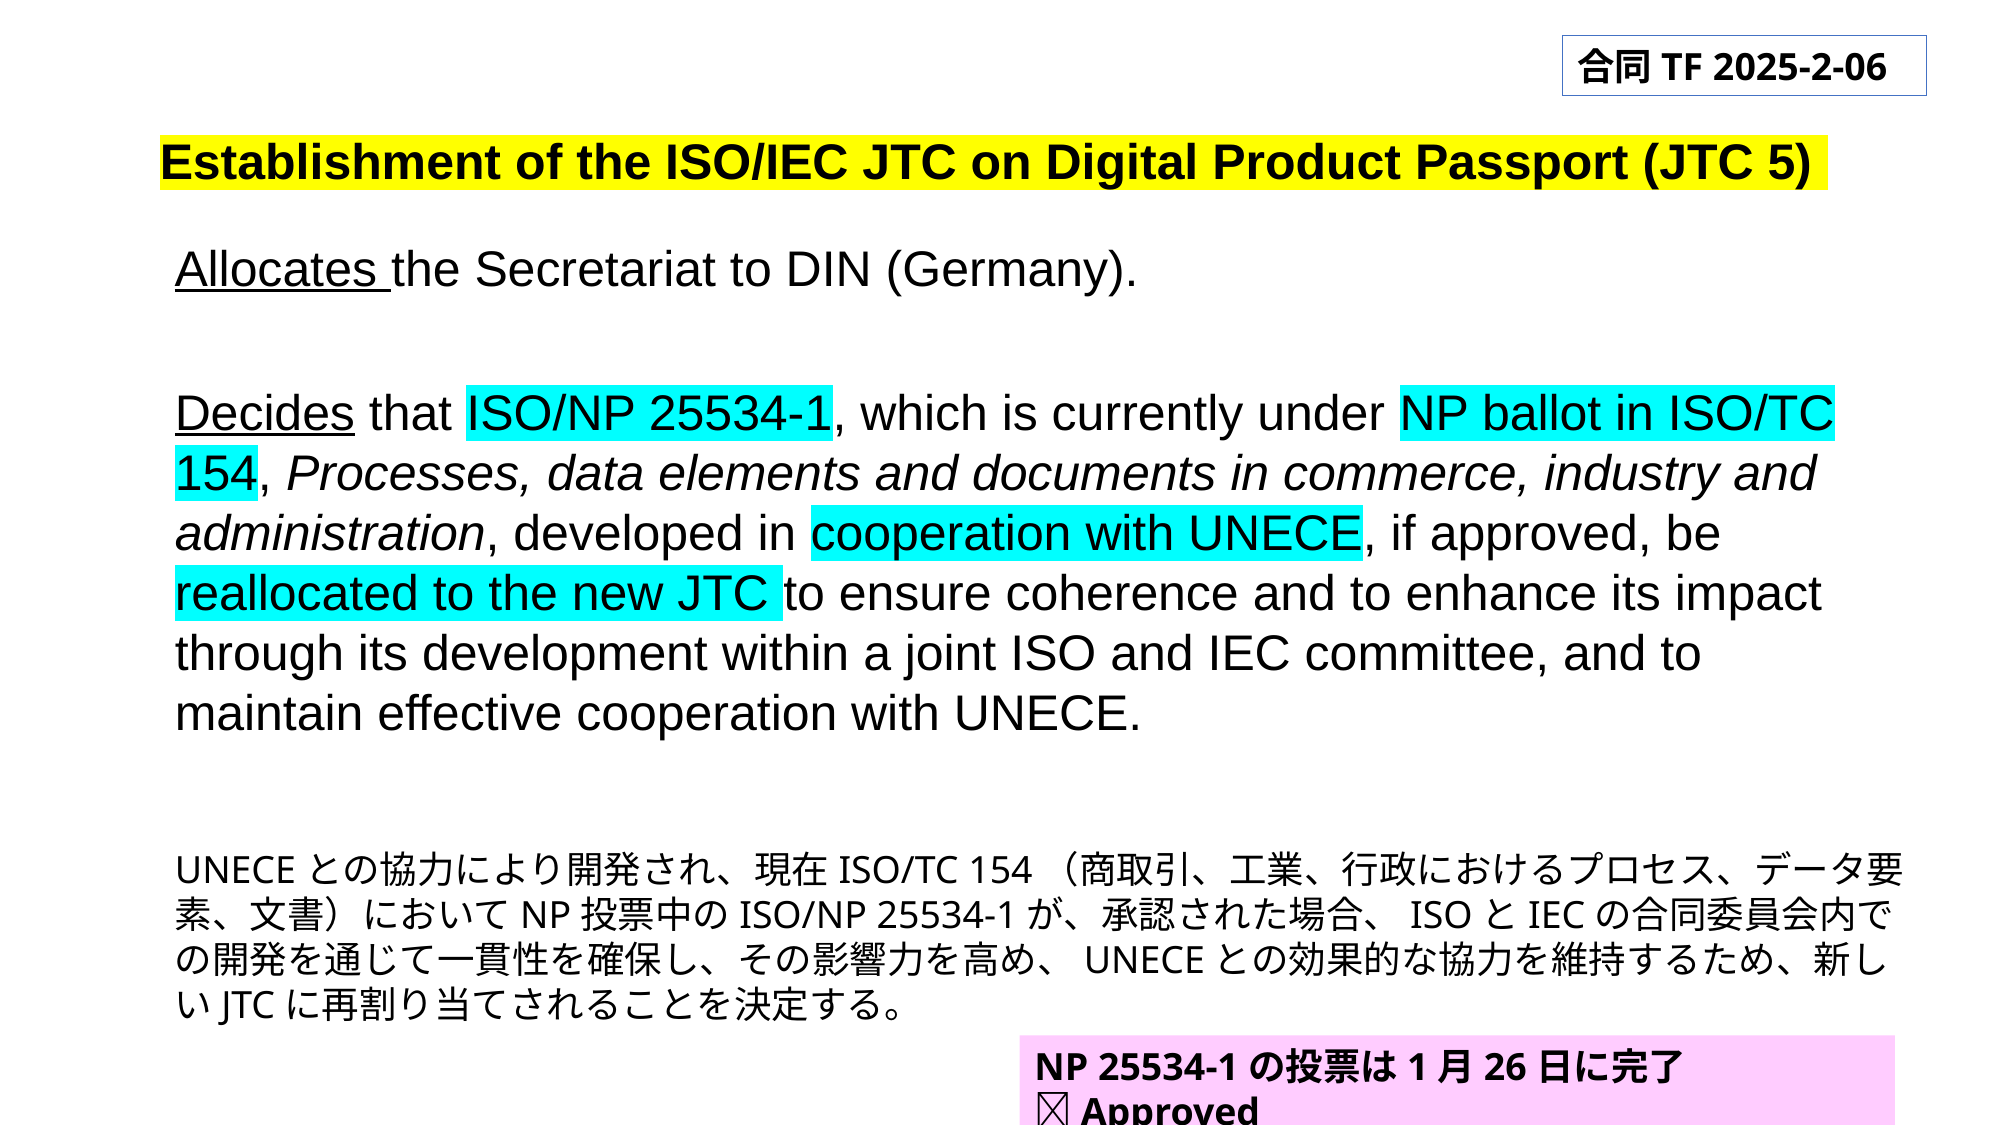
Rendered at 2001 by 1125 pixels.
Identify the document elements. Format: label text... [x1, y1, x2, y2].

text_box Establishment of the ISO/IEC JTC on Digital Product Passport (JTC 5) [67, 122, 1921, 198]
text_box Decides that ISO/NP 25534-1, which is currently under NP ballot in ISO/TC 154, Processes, data elements and documents in commerce, industry and administration, developed in cooperation with UNECE, if approved, be reallocated to the new JTC to ensure coherence and to enhance its impact through its development within a joint ISO and IEC committee, and to maintain effective cooperation with UNECE. [159, 373, 1927, 748]
text_box UNECEとの協力により開発され、現在ISO/TC 154（商取引、工業、行政におけるプロセス、データ要素、文書）においてNP投票中のISO/NP 25534-1が、承認された場合、ISOとIECの合同委員会内での開発を通じて一貫性を確保し、その影響力を高め、UNECEとの効果的な協力を維持するため、新しいJTCに再割り当てされることを決定する。 [159, 838, 1927, 1034]
text_box 合同TF 2025-2-06 [1562, 35, 1927, 96]
text_box NP 25534-1の投票は1月26日に完了Approved [1019, 1035, 1895, 1125]
text_box Allocates the Secretariat to DIN (Germany). [159, 228, 1160, 304]
